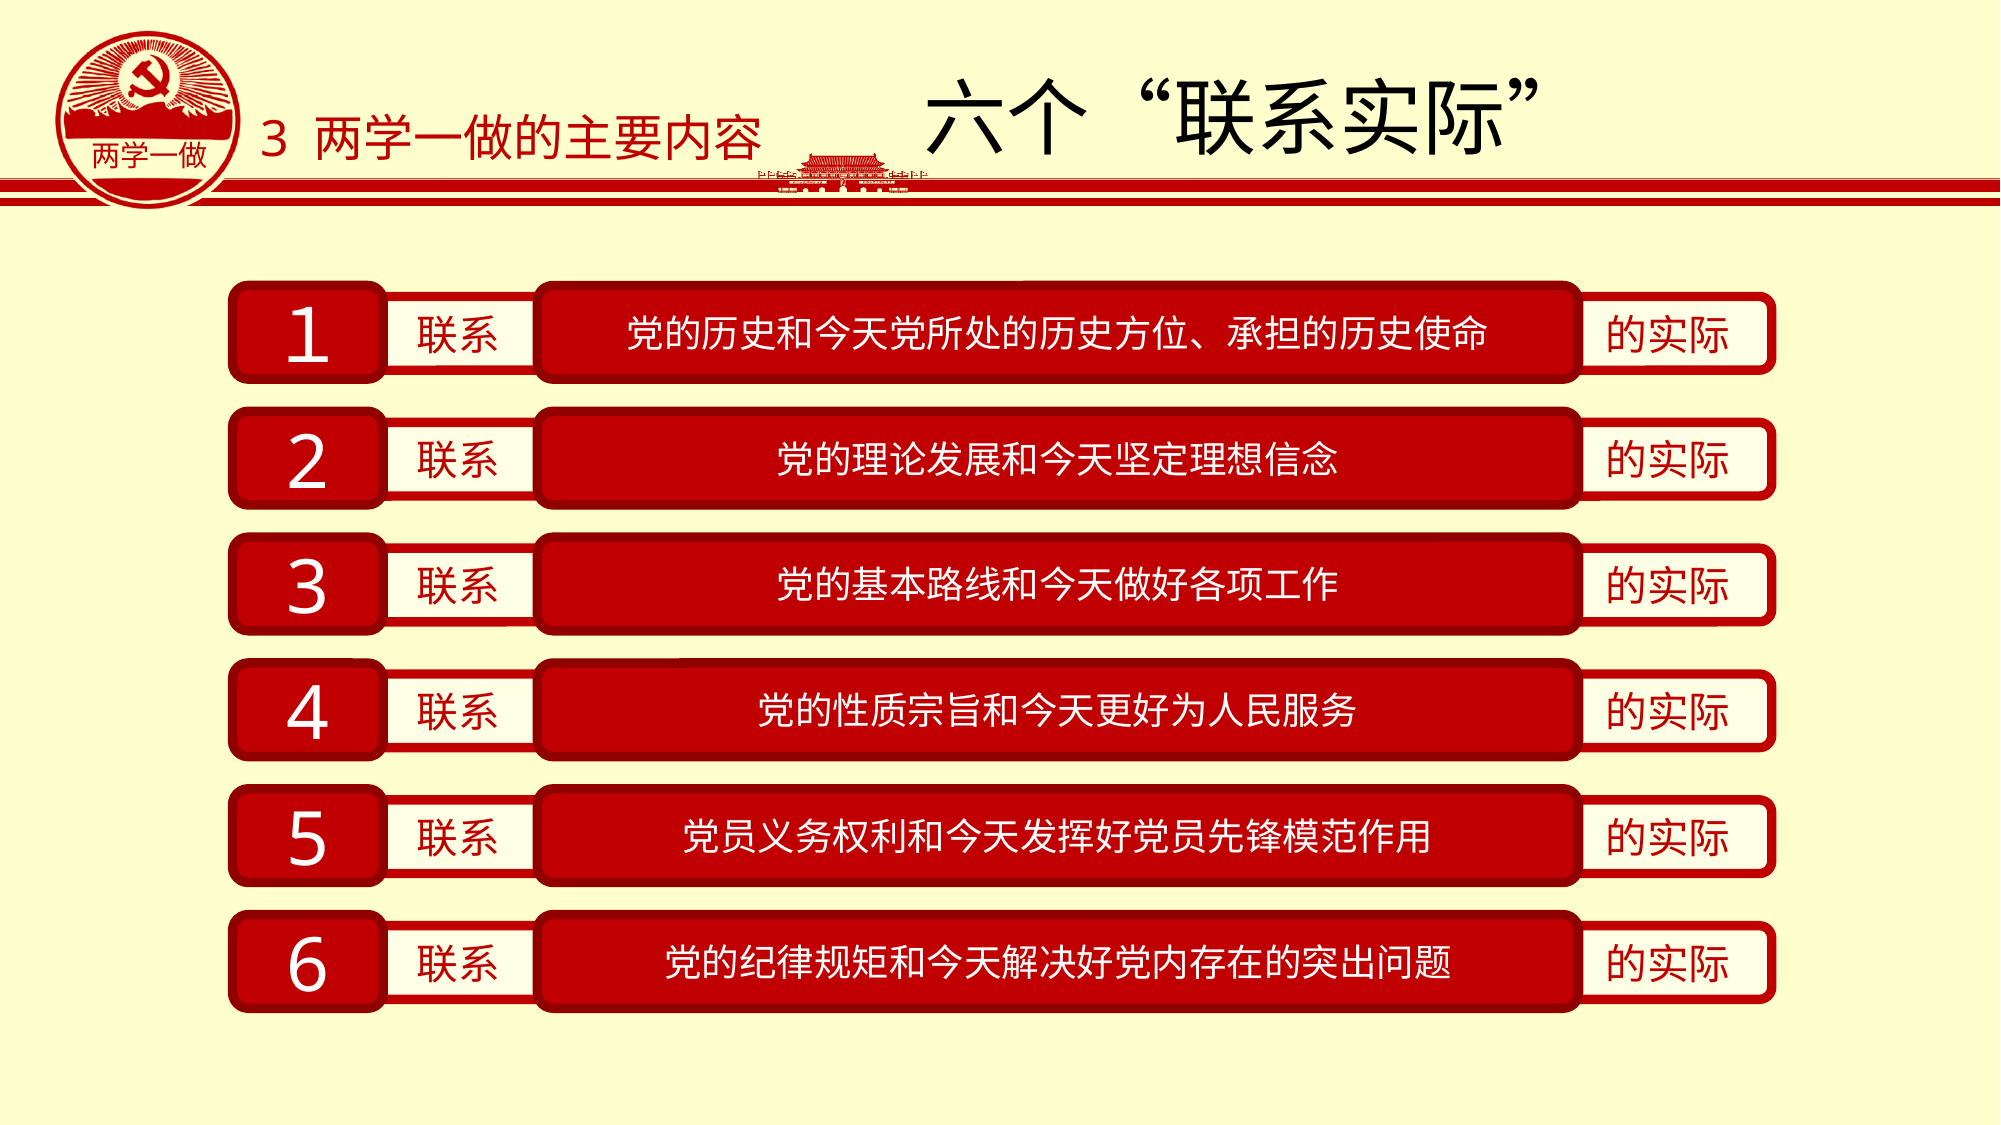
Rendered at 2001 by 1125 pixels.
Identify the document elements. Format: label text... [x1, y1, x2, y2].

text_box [232, 914, 1772, 1009]
list 3 两学一做的主要内容 [255, 97, 798, 183]
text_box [232, 411, 1772, 505]
picture [0, 9, 2000, 228]
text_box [232, 285, 1772, 380]
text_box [232, 662, 1772, 757]
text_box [232, 537, 1772, 631]
title 六个“联系实际” [919, 56, 1983, 188]
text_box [232, 788, 1772, 883]
